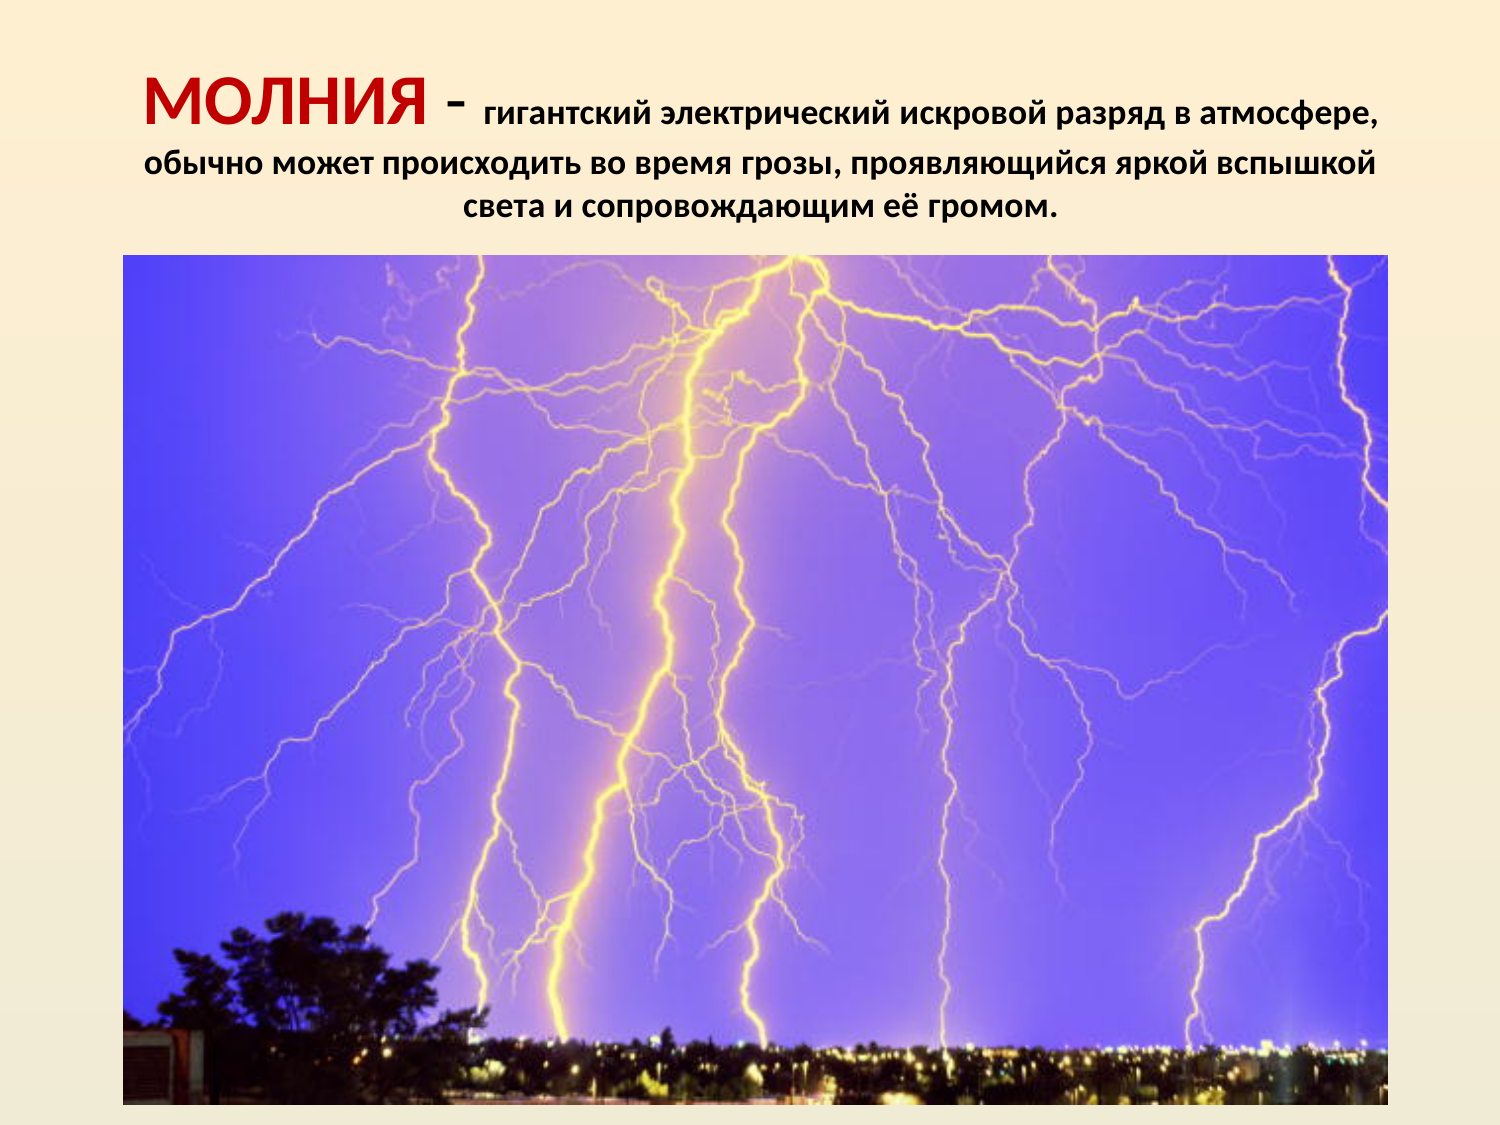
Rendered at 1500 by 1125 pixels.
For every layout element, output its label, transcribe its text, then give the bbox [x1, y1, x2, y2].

title МОЛНИЯ - гигантский электрический искровой разряд в атмосфере, обычно может происходить во время грозы, проявляющийся яркой вспышкой света и сопровождающим её громом. [75, 45, 1447, 233]
picture [123, 255, 1389, 1105]
